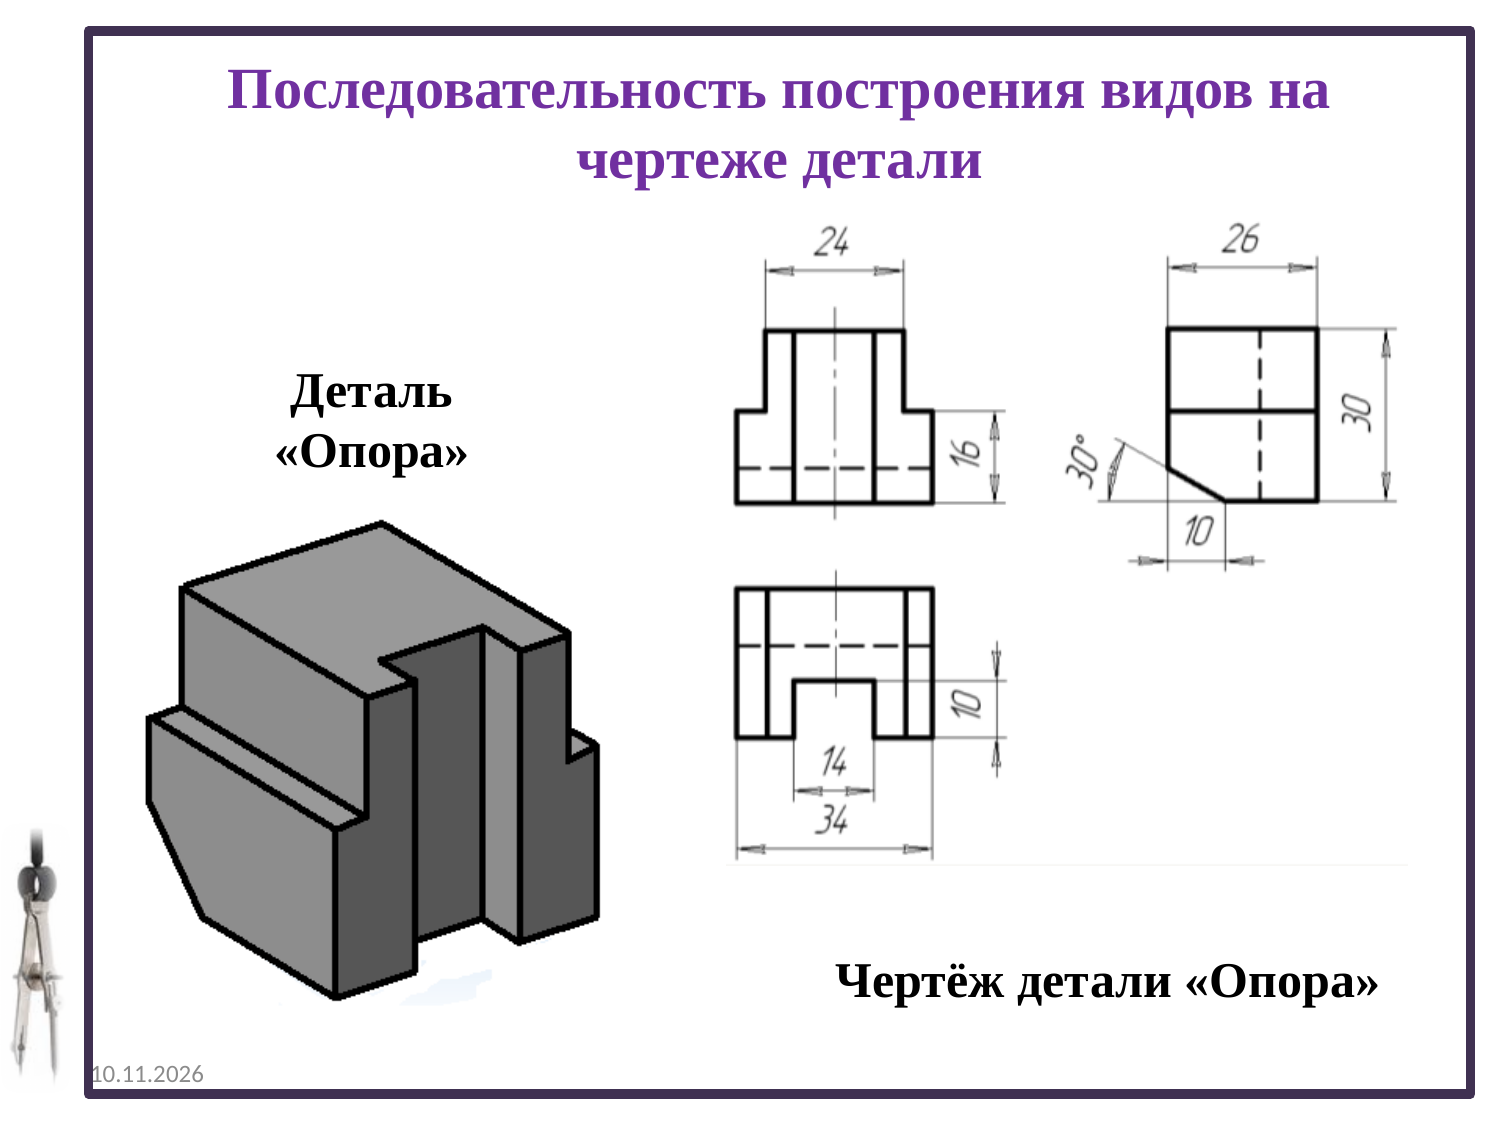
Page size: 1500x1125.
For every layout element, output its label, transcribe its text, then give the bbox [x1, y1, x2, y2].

picture [0, 822, 72, 1095]
text_box Деталь «Опора» [183, 349, 561, 485]
text_box Последовательность построения видов на чертеже детали [100, 42, 1459, 198]
text_box [86, 29, 1473, 1096]
text_box Чертёж детали «Опора» [820, 940, 1412, 1016]
picture [135, 503, 608, 1009]
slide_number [75, 1042, 425, 1103]
picture [726, 207, 1408, 866]
